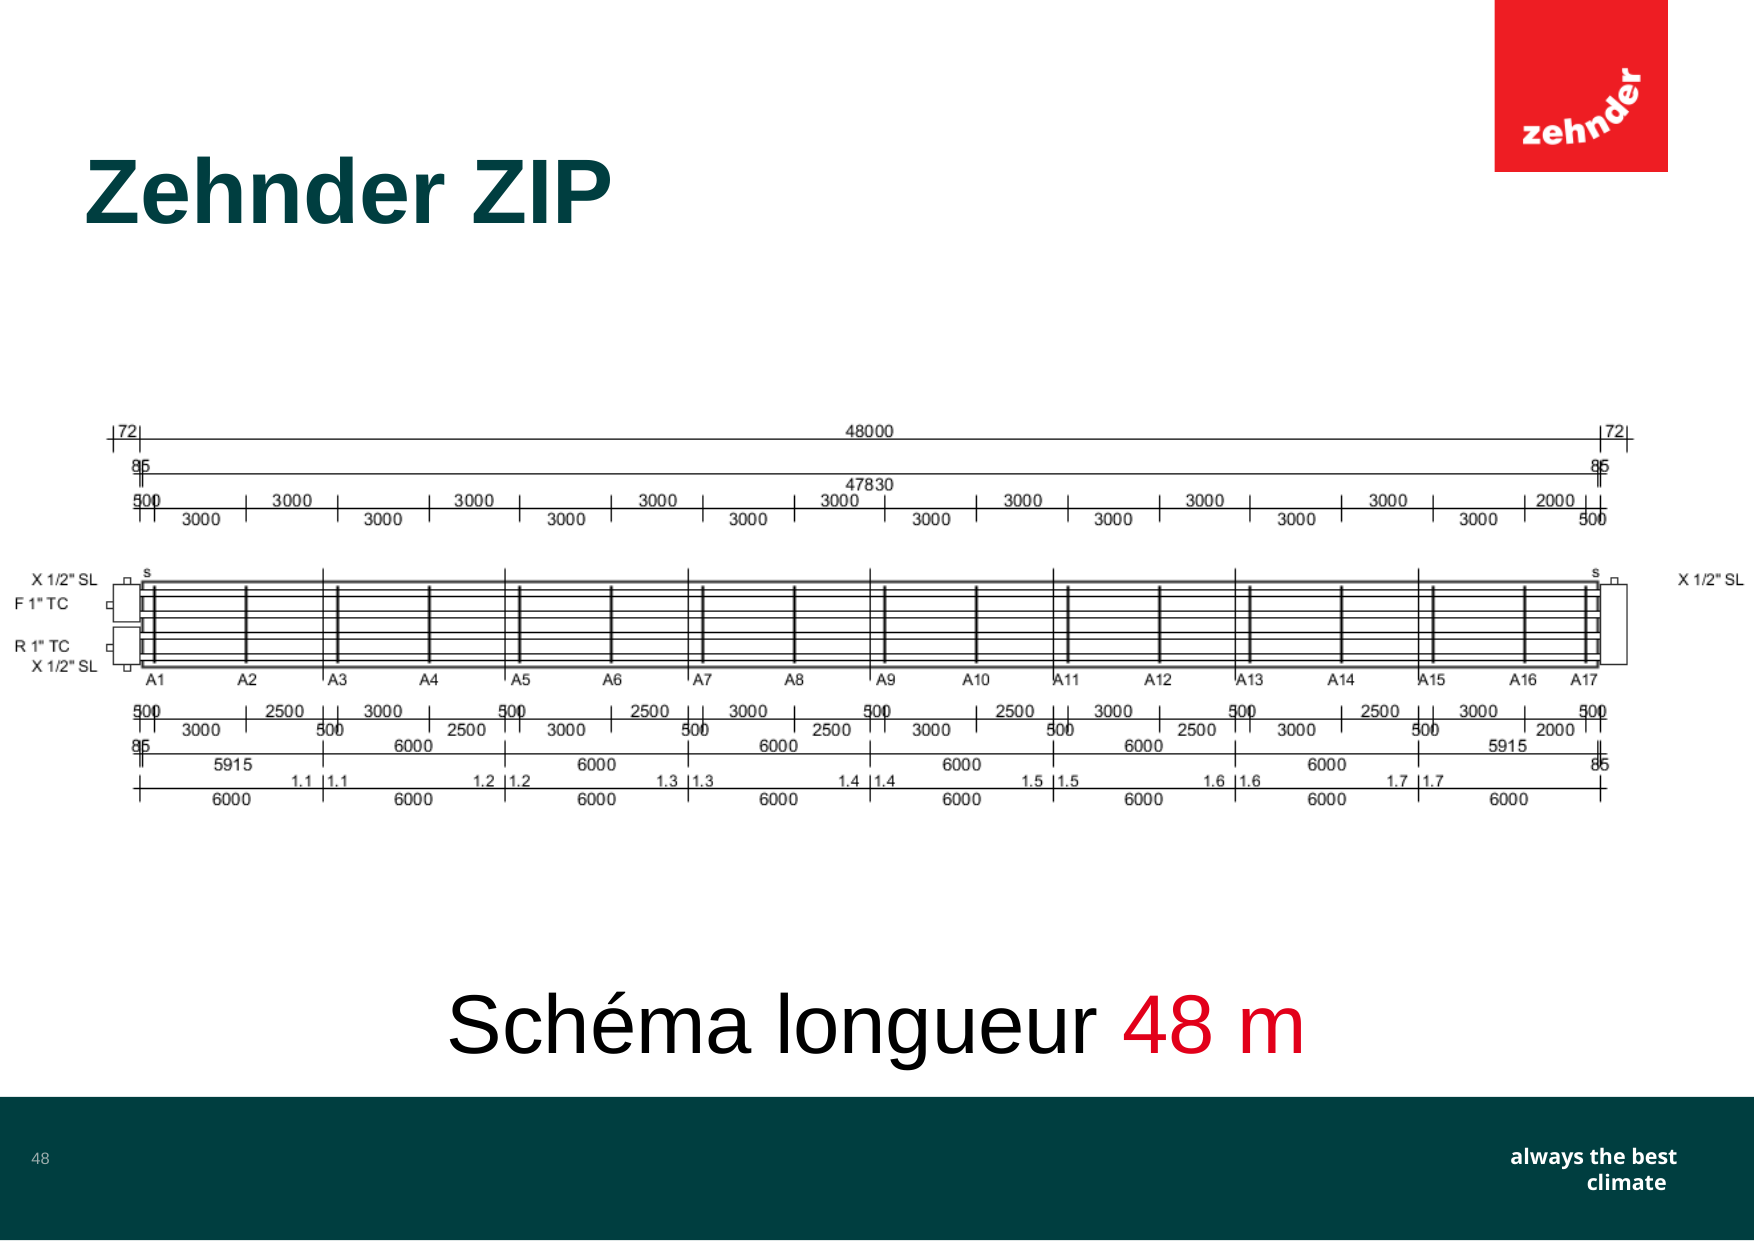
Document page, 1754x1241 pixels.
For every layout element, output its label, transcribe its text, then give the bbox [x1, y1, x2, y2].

title Zehnder ZIP [70, 136, 1583, 207]
text_box Schéma longueur 48 m [431, 962, 1323, 1078]
picture [0, 416, 1754, 832]
